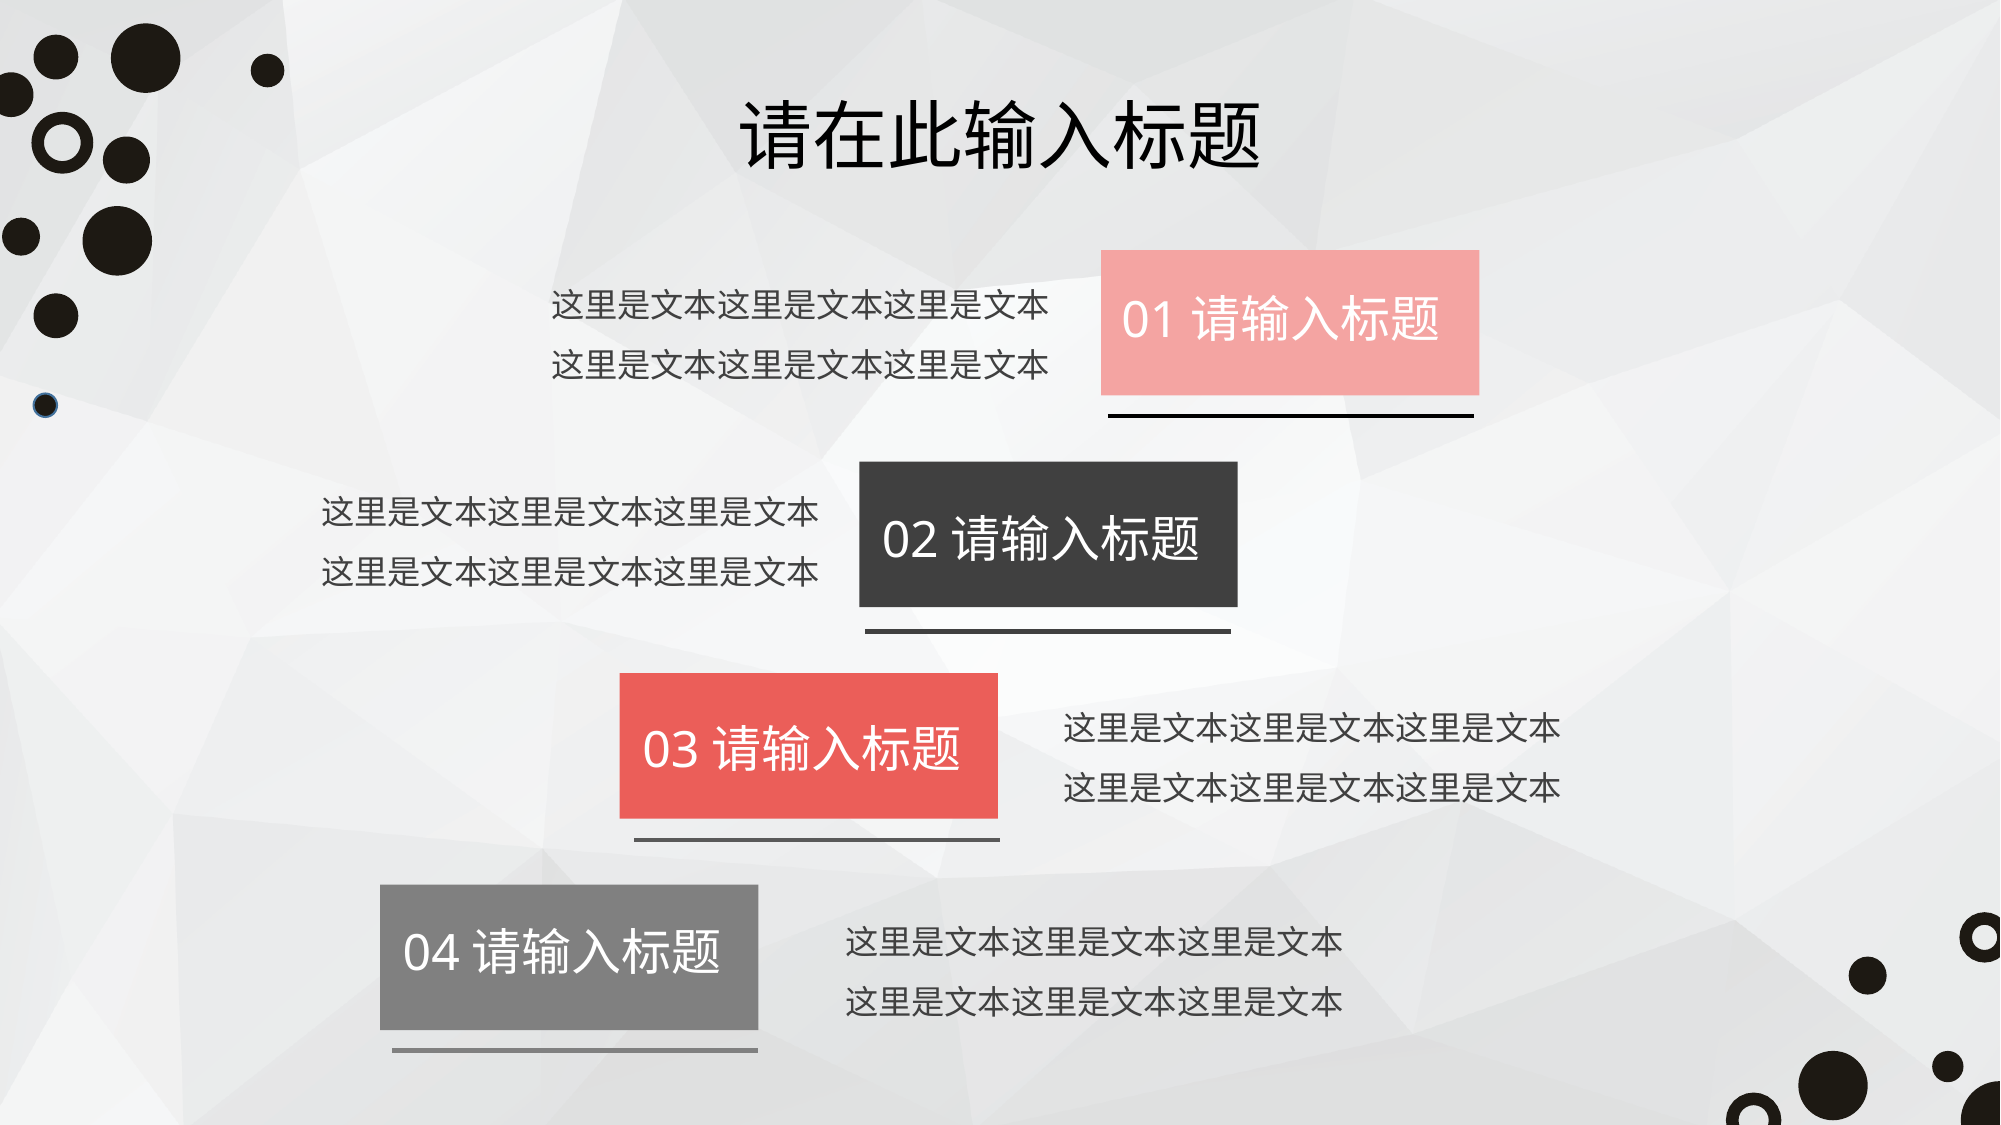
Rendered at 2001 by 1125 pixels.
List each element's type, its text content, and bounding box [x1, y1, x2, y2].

text_box 这里是文本这里是文本这里是文本这里是文本这里是文本这里是文本 [536, 256, 999, 392]
text_box 这里是文本这里是文本这里是文本这里是文本这里是文本这里是文本 [306, 463, 760, 599]
picture [0, 0, 2001, 1125]
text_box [1732, 918, 2000, 1125]
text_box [281, 884, 862, 1031]
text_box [999, 250, 1581, 396]
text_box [0, 23, 285, 417]
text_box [760, 461, 1341, 608]
text_box 这里是文本这里是文本这里是文本这里是文本这里是文本这里是文本 [1102, 679, 1604, 815]
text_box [520, 673, 1102, 819]
text_box 这里是文本这里是文本这里是文本这里是文本这里是文本这里是文本 [862, 893, 1386, 1029]
text_box 请在此输入标题 [604, 80, 1396, 186]
